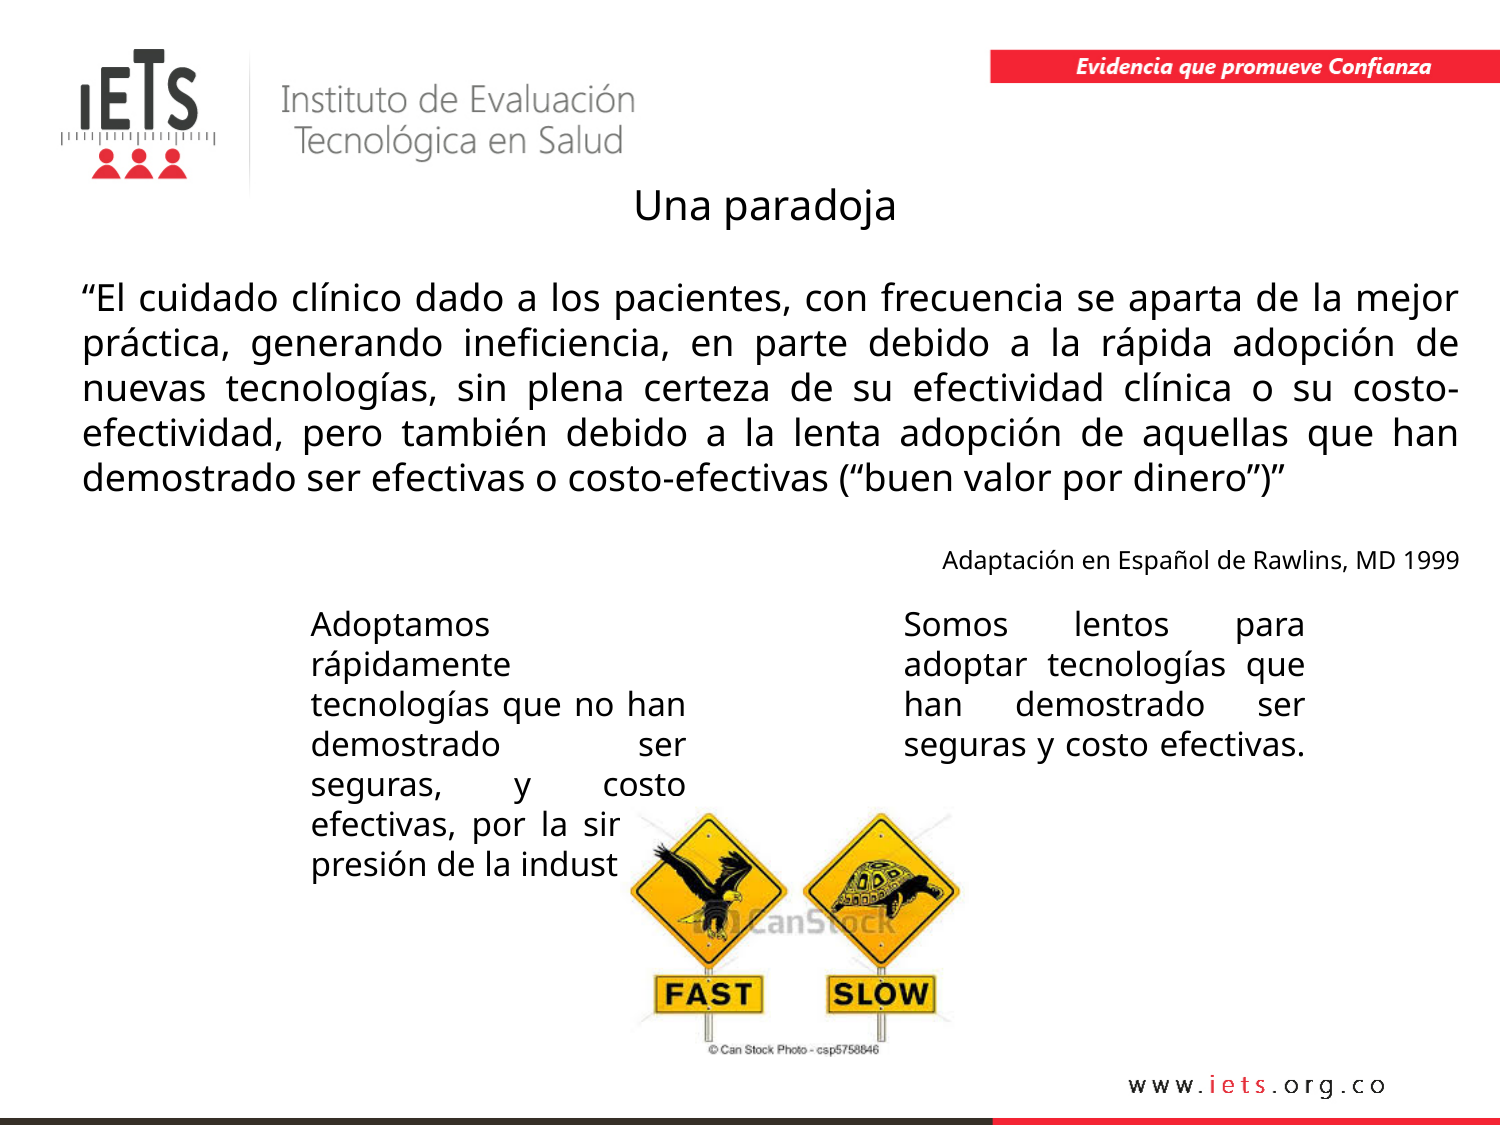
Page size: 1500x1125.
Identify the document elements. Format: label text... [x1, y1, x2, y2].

picture [0, 0, 1500, 1125]
text_box Somos lentos para adoptar tecnologías que han demostrado ser seguras y costo efectivas. [888, 595, 1322, 816]
text_box Una paradoja “El cuidado clínico dado a los pacientes, con frecuencia se aparta de la mejor práctica, generando ineficiencia, en parte debido a la rápida adopción de nuevas tecnologías, sin plena certeza de su efectividad clínica o su costo-efectividad, pero también debido a la lenta adopción de aquellas que han demostrado ser efectivas o costo-efectivas (“buen valor por dinero”)” Adaptación en Español de Rawlins, MD 1999 [67, 171, 1476, 582]
text_box Adoptamos rápidamente tecnologías que no han demostrado ser seguras, y costo efectivas, por la simple presión de la industria. [295, 595, 702, 890]
